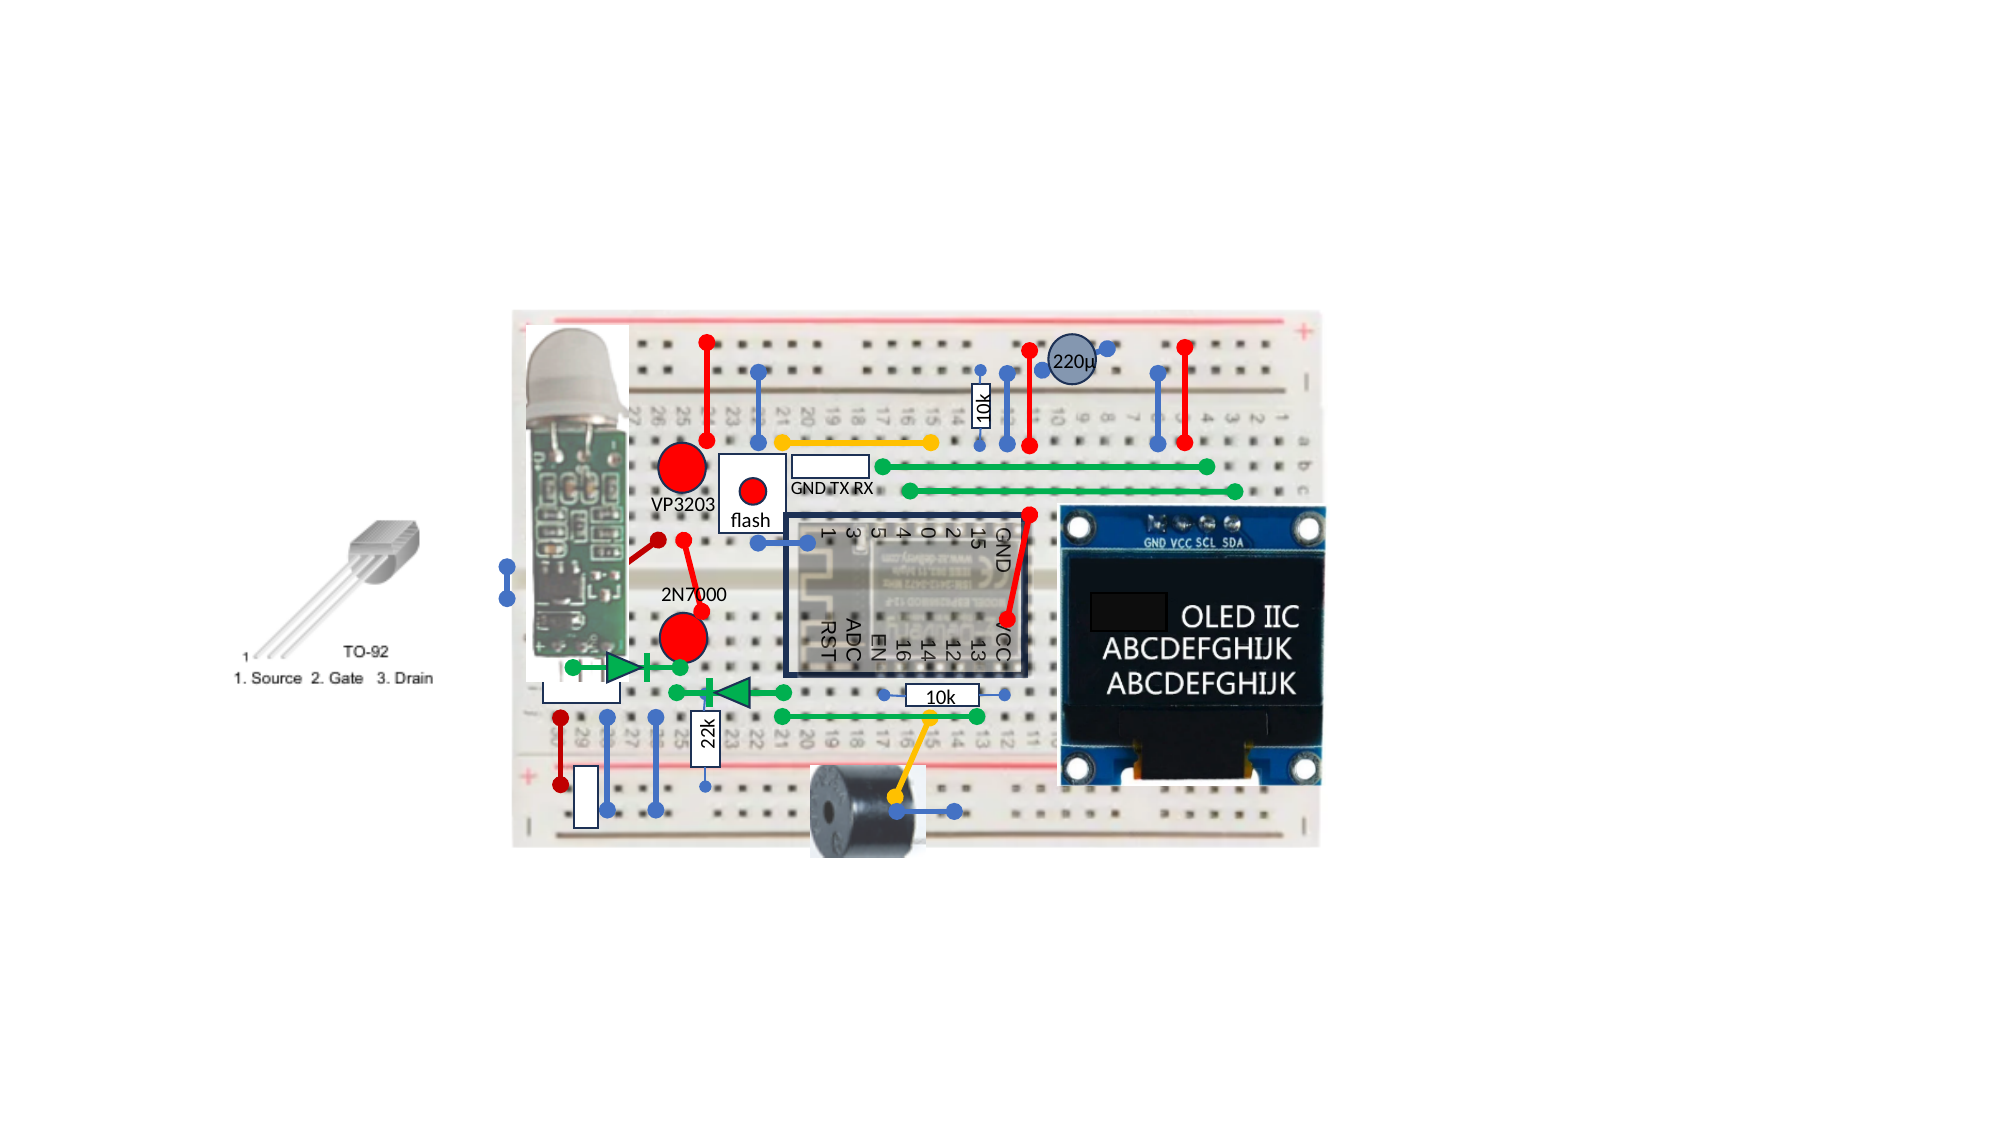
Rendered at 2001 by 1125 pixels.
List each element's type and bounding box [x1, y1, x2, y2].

picture [218, 448, 471, 745]
text_box [507, 309, 1330, 858]
